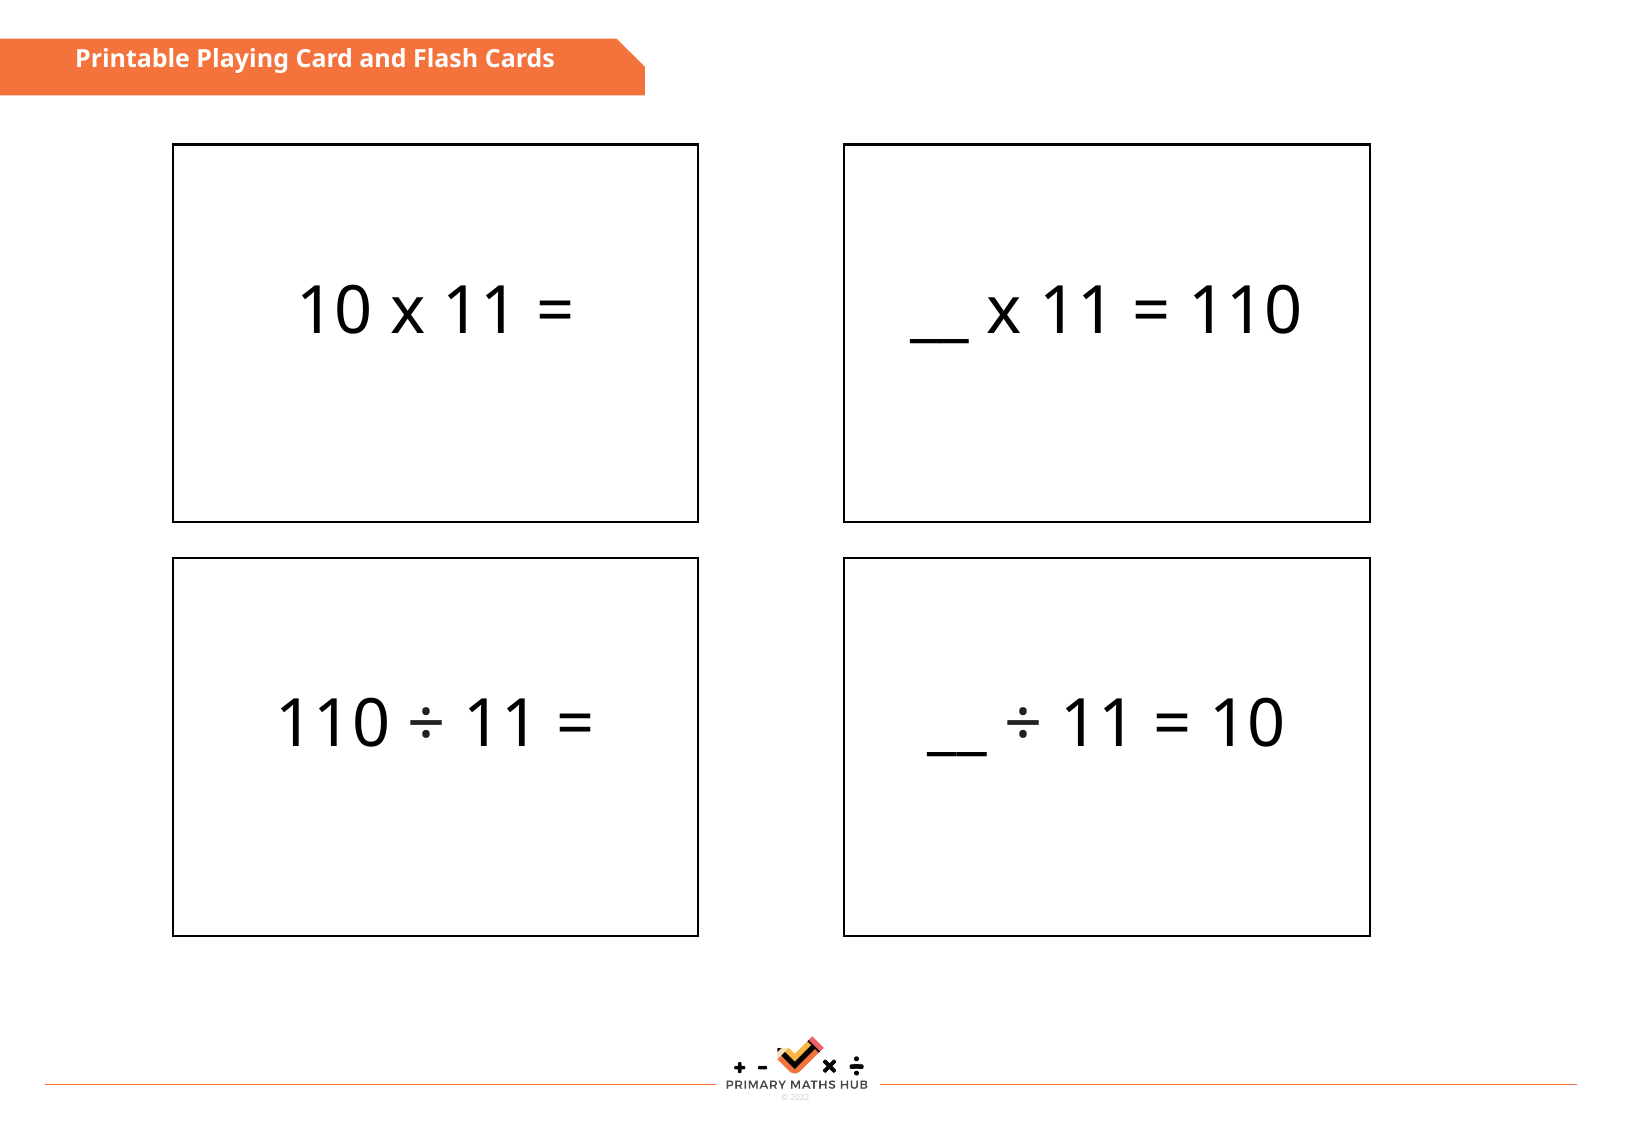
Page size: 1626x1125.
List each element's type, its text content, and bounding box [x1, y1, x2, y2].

text_box [843, 557, 1371, 937]
picture [722, 1034, 872, 1094]
text_box __ x 11 = 110 [844, 259, 1370, 355]
text_box [172, 143, 699, 259]
text_box [172, 355, 699, 523]
text_box [843, 143, 1371, 523]
text_box © 2022 [720, 1084, 870, 1110]
text_box Printable Playing Card and Flash Cards [0, 37, 646, 97]
text_box [172, 768, 699, 937]
text_box [172, 557, 699, 672]
text_box 10 x 11 = [172, 259, 699, 355]
text_box 110 ÷ 11 = [172, 672, 699, 768]
text_box __ ÷ 11 = 10 [844, 672, 1370, 768]
